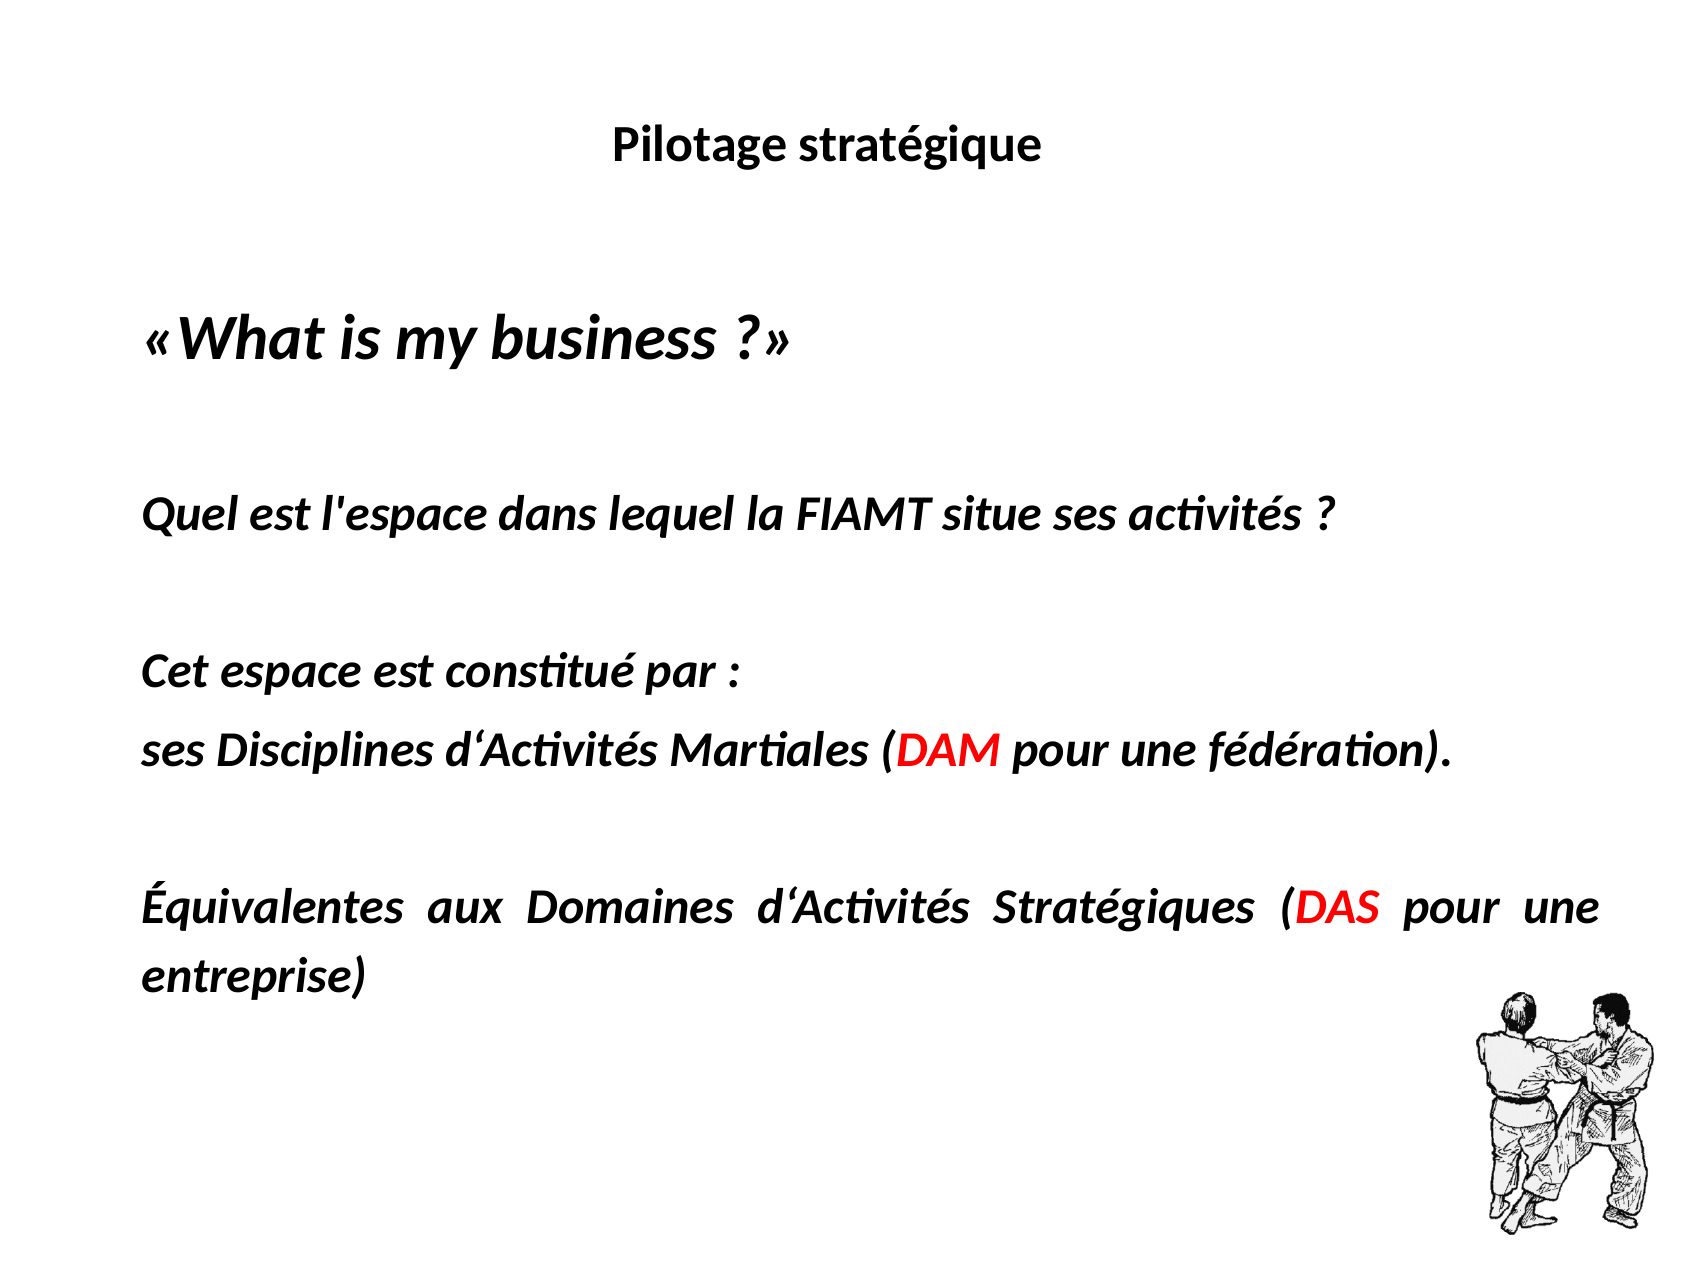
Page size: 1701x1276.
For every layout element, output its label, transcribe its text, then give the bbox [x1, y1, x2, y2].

picture [1476, 991, 1654, 1235]
text_box «What is my business ?» Quel est l'espace dans lequel la FIAMT situe ses activités ? Cet espace est constitué par : ses Disciplines d‘Activités Martiales (DAM pour une fédération). Équivalentes aux Domaines d‘Activités Stratégiques (DAS pour une entreprise) [141, 283, 1601, 1028]
text_box Pilotage stratégique [353, 109, 1303, 198]
